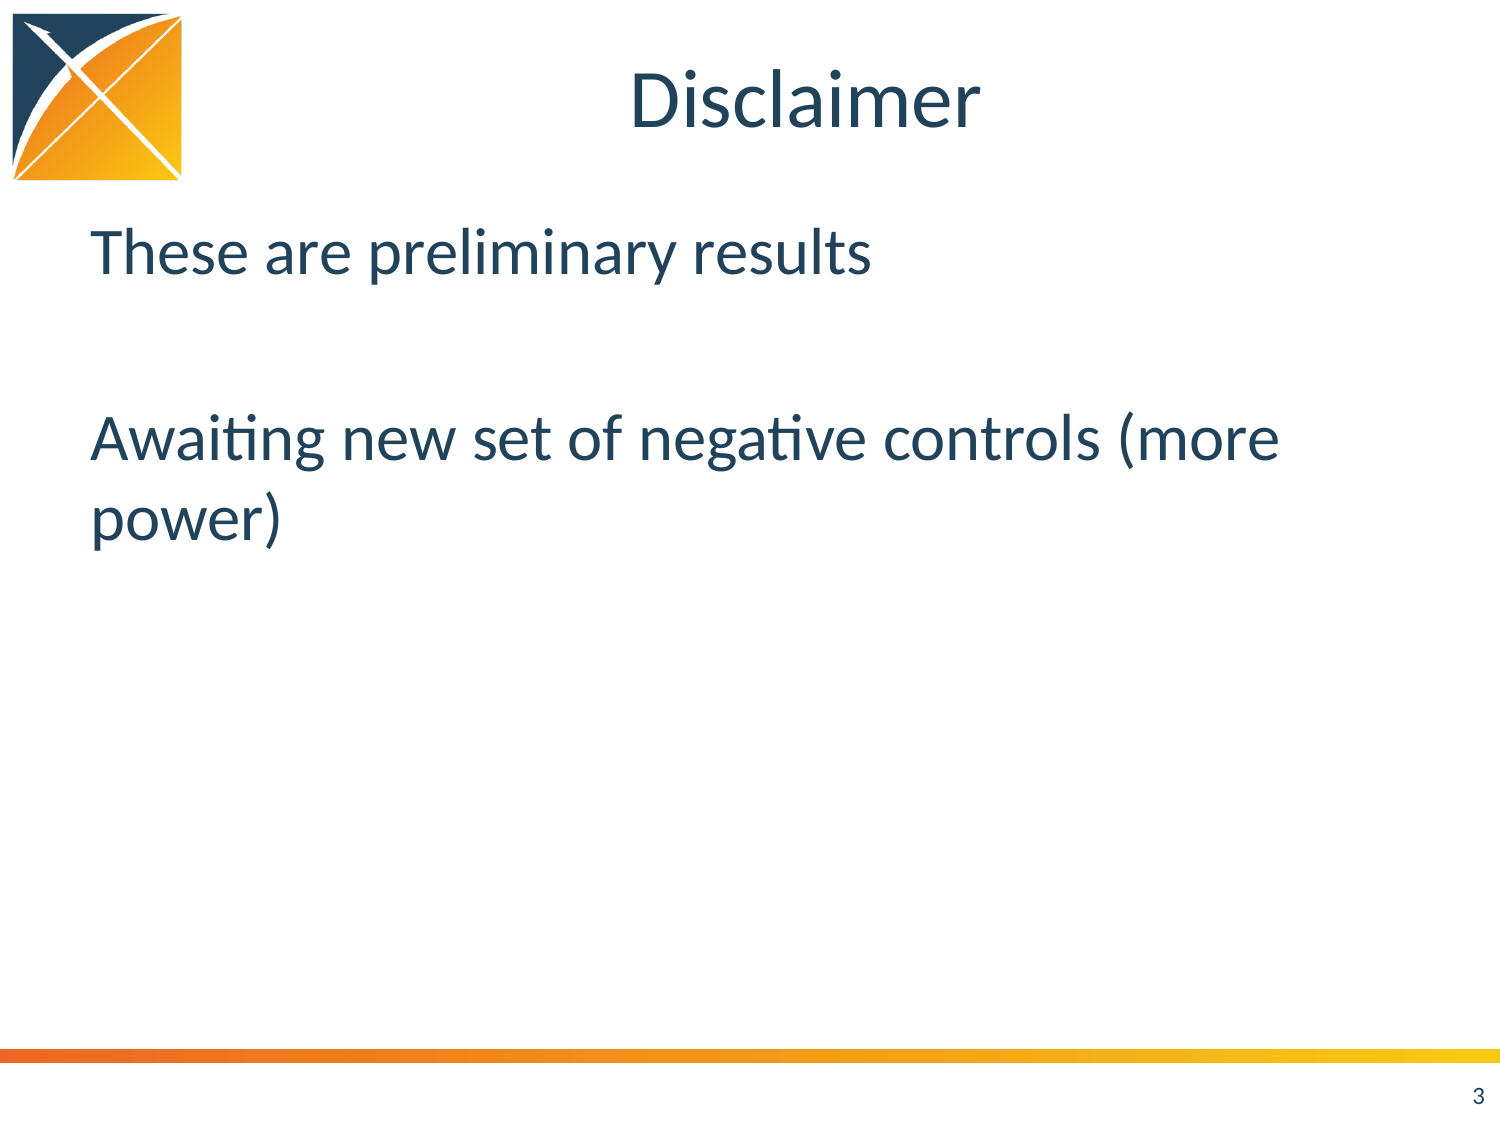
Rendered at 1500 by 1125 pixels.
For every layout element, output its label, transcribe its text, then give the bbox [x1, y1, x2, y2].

title Disclaimer [187, 24, 1425, 163]
picture [0, 0, 206, 200]
slide_number 3 [1149, 1065, 1500, 1125]
list These are preliminary results Awaiting new set of negative controls (more power) [75, 200, 1425, 1005]
